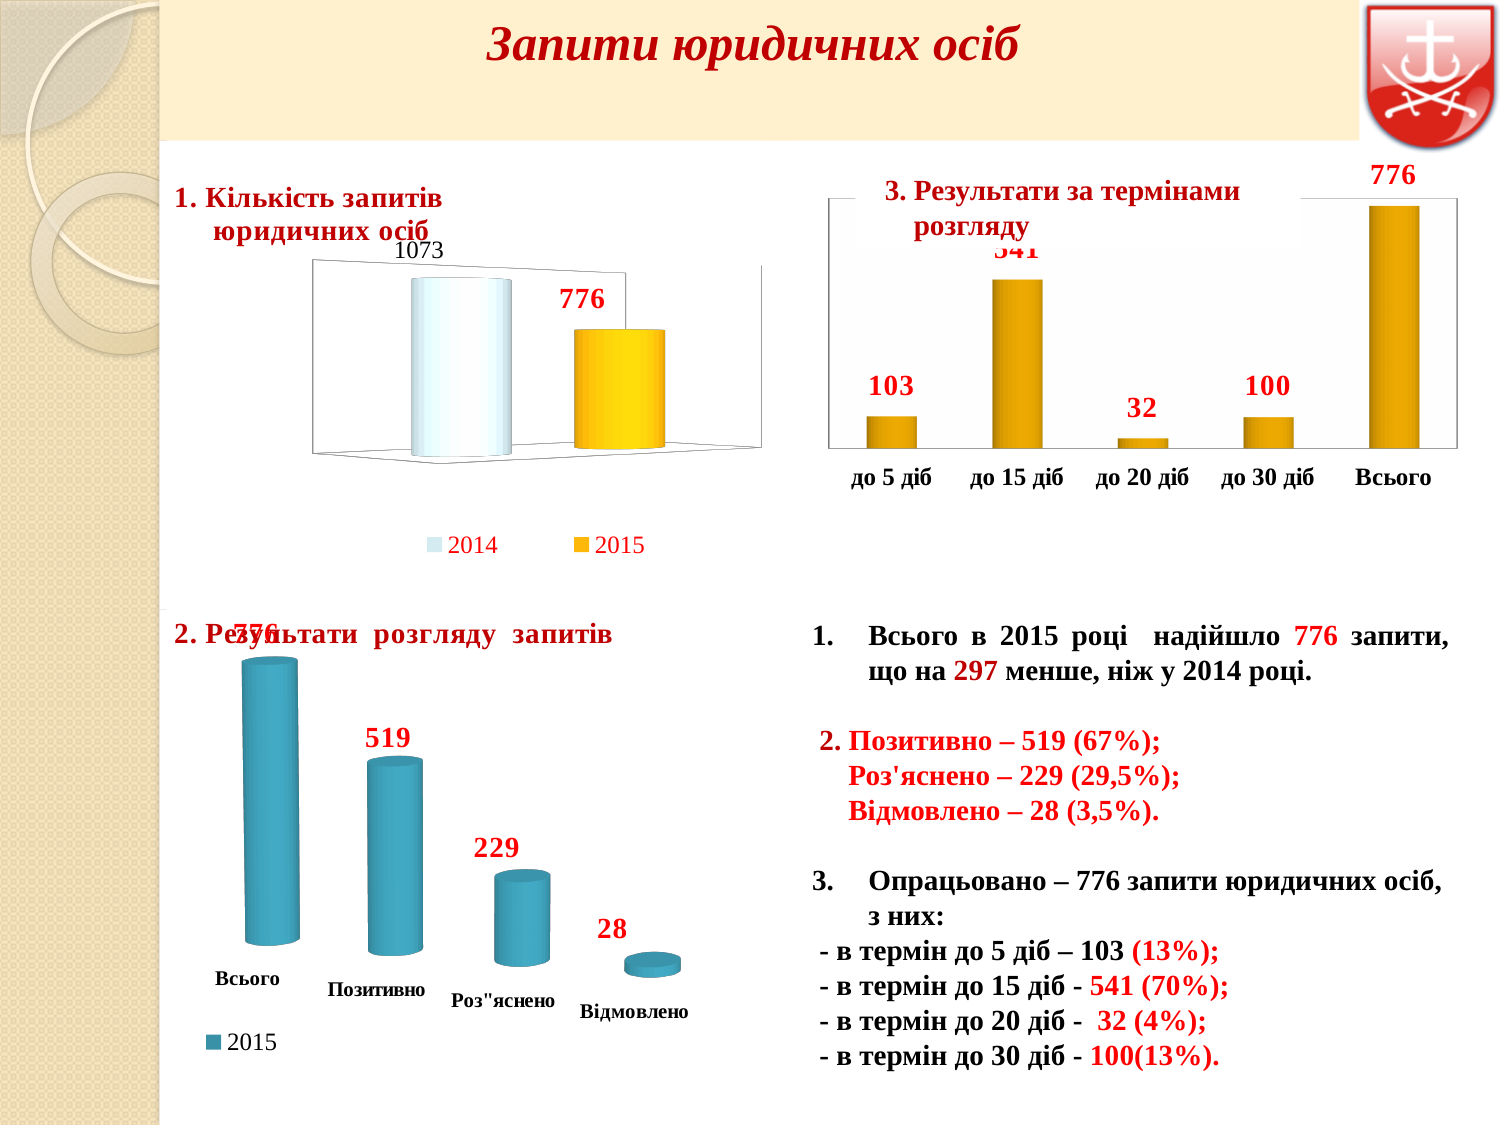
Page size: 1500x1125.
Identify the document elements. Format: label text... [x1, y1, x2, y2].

chart [159, 140, 774, 1125]
chart [796, 140, 1477, 575]
picture [1359, 0, 1500, 153]
text_box Всього в 2015 році надійшло 776 запити, що на 297 менше, ніж у 2014 році. 2. Позитивно – 519 (67%); Роз'яснено – 229 (29,5%); Відмовлено – 28 (3,5%). Опрацьовано – 776 запити юридичних осіб, з них: - в термін до 5 діб – 103 (13%); - в термін до 15 діб - 541 (70%); - в термін до 20 діб - 32 (4%); - в термін до 30 діб - 100(13%). [797, 609, 1477, 1079]
title Запити юридичних осіб [159, 0, 1355, 141]
